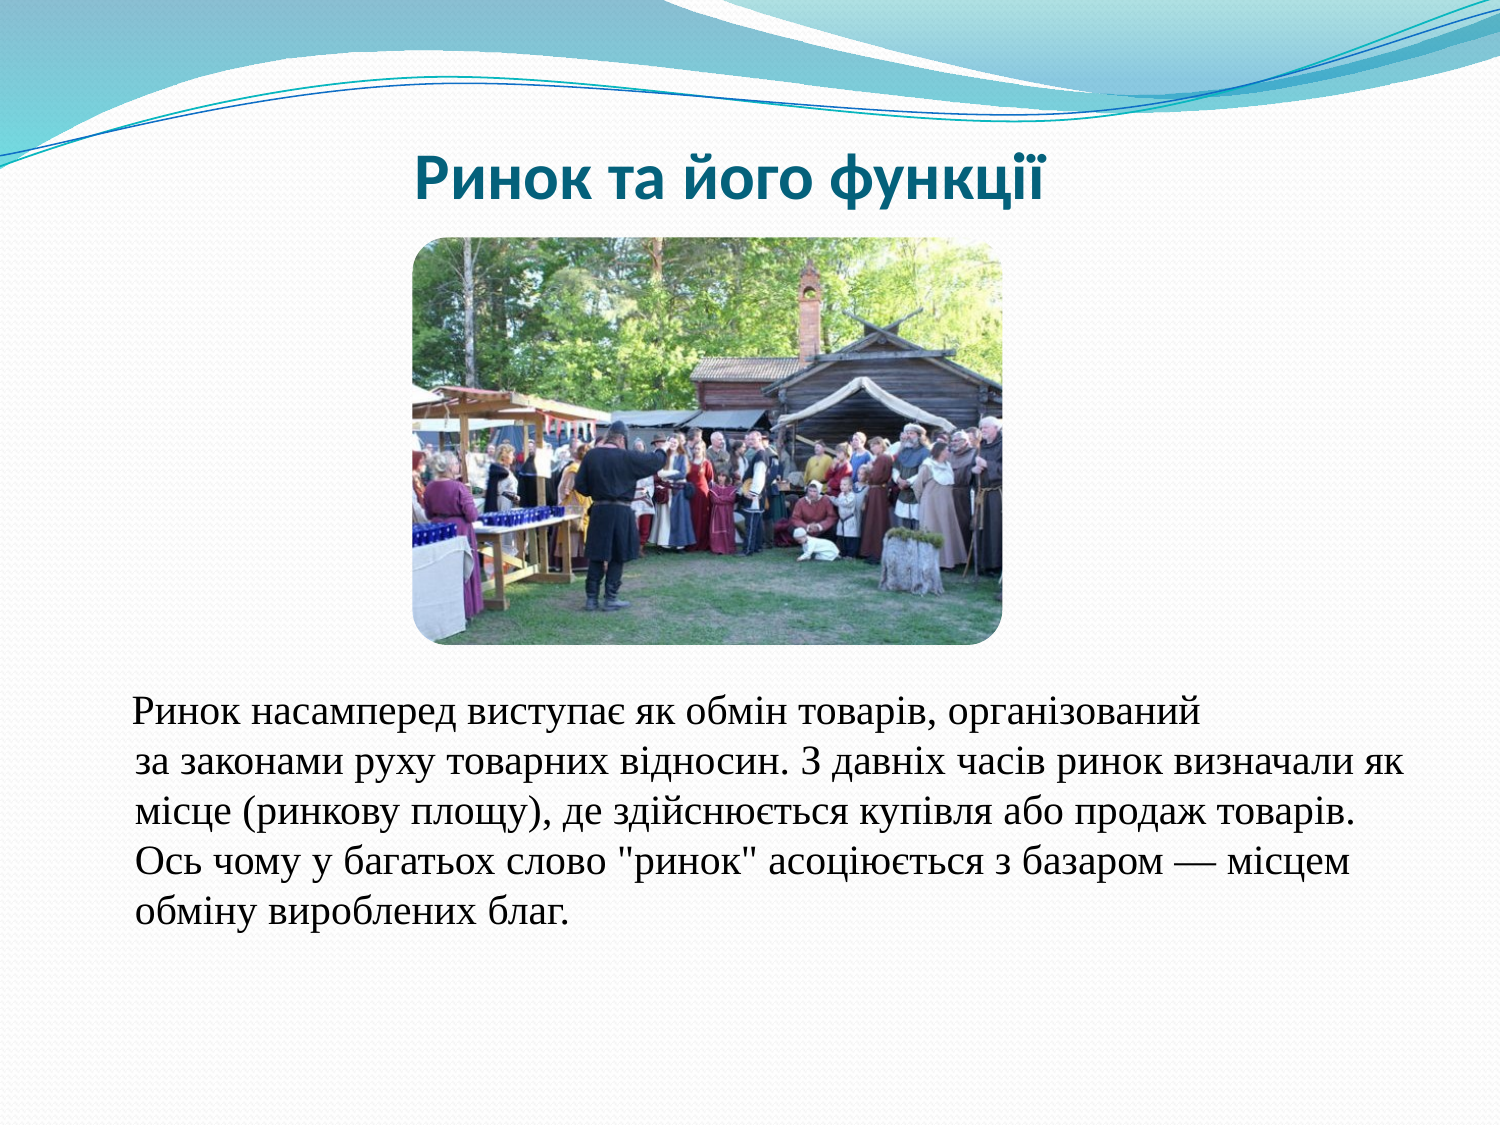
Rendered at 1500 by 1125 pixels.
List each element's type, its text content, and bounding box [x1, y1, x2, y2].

list Ринок насамперед виступає як обмін товарів, організований за законами руху товарних відносин. З давніх часів ринок визначали як місце (ринкову площу), де здійснюється купівля або продаж товарів. Ось чому у багатьох слово "ринок" асоціюється з базаром — місцем обміну вироблених благ. [75, 675, 1425, 1038]
picture [412, 237, 1003, 646]
title Ринок та його функції [62, 24, 1413, 213]
